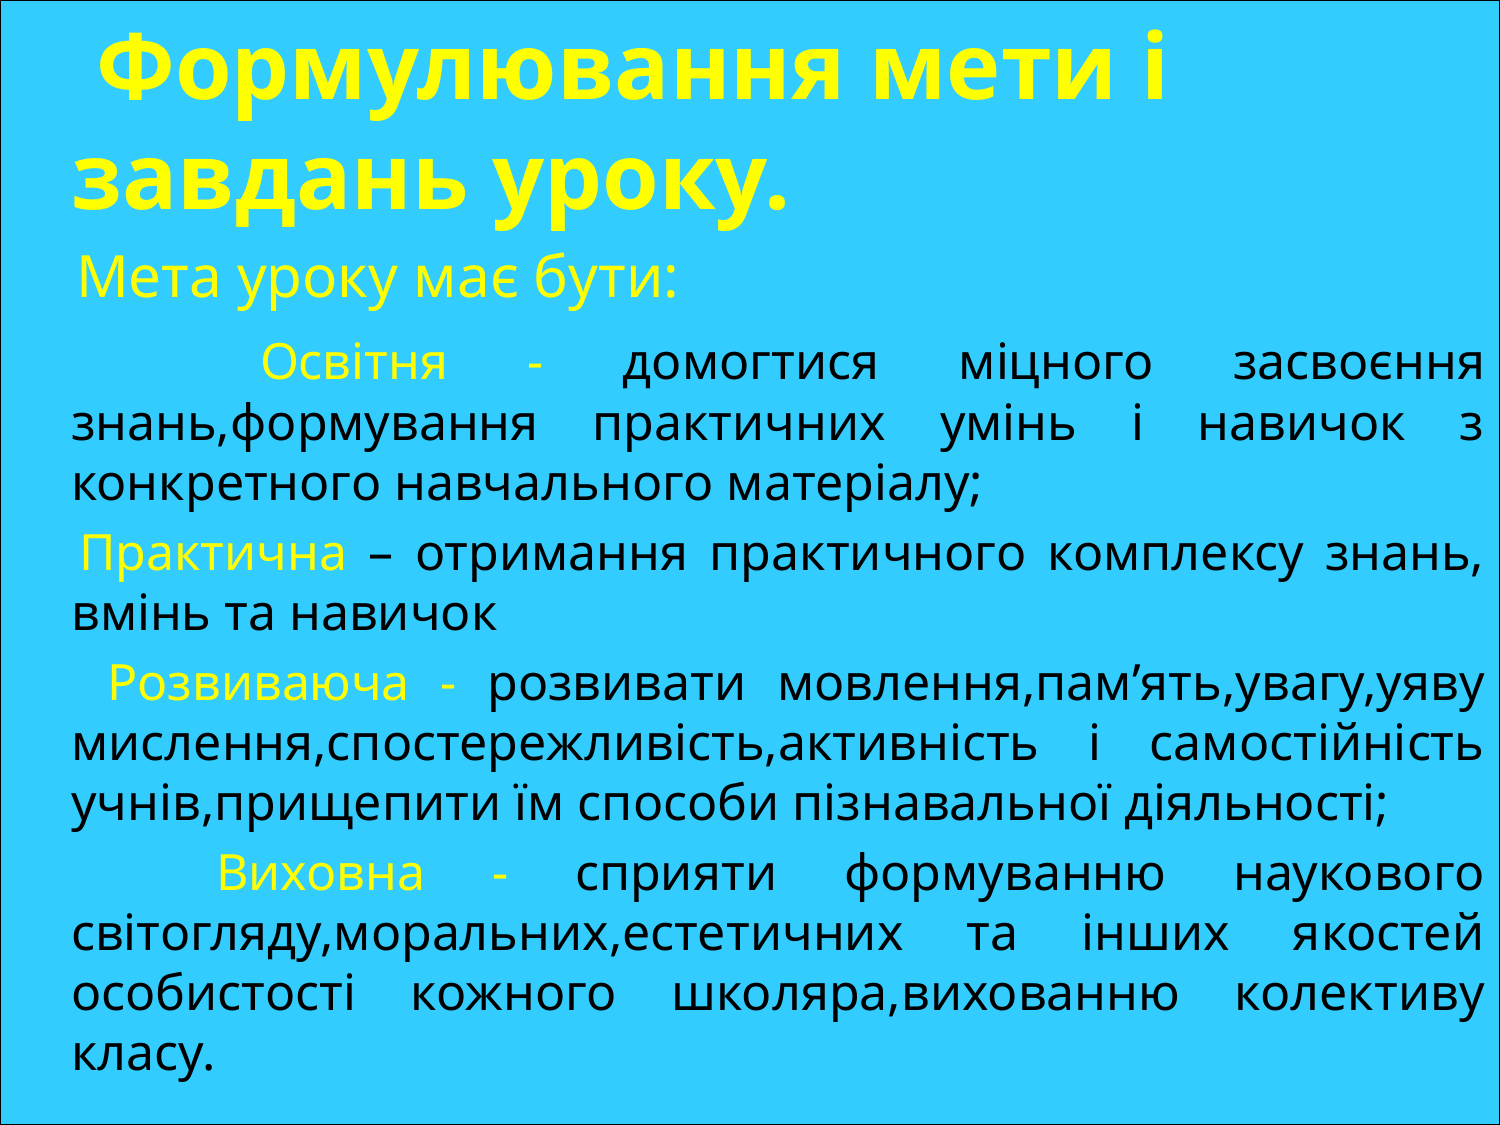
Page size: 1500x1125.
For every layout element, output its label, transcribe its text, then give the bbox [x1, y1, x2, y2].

list Формулювання мети і завдань уроку. Мета уроку має бути: Освітня - домогтися міцного засвоєння знань,формування практичних умінь і навичок з конкретного навчального матеріалу; Практична – отримання практичного комплексу знань, вмінь та навичок Розвиваюча - розвивати мовлення,пам’ять,увагу,уяву мислення,спостережливість,активність і самостійність учнів,прищепити їм способи пізнавальної діяльності; Виховна - сприяти формуванню наукового світогляду,моральних,естетичних та інших якостей особистості кожного школяра,вихованню колективу класу. [0, 0, 1500, 1125]
